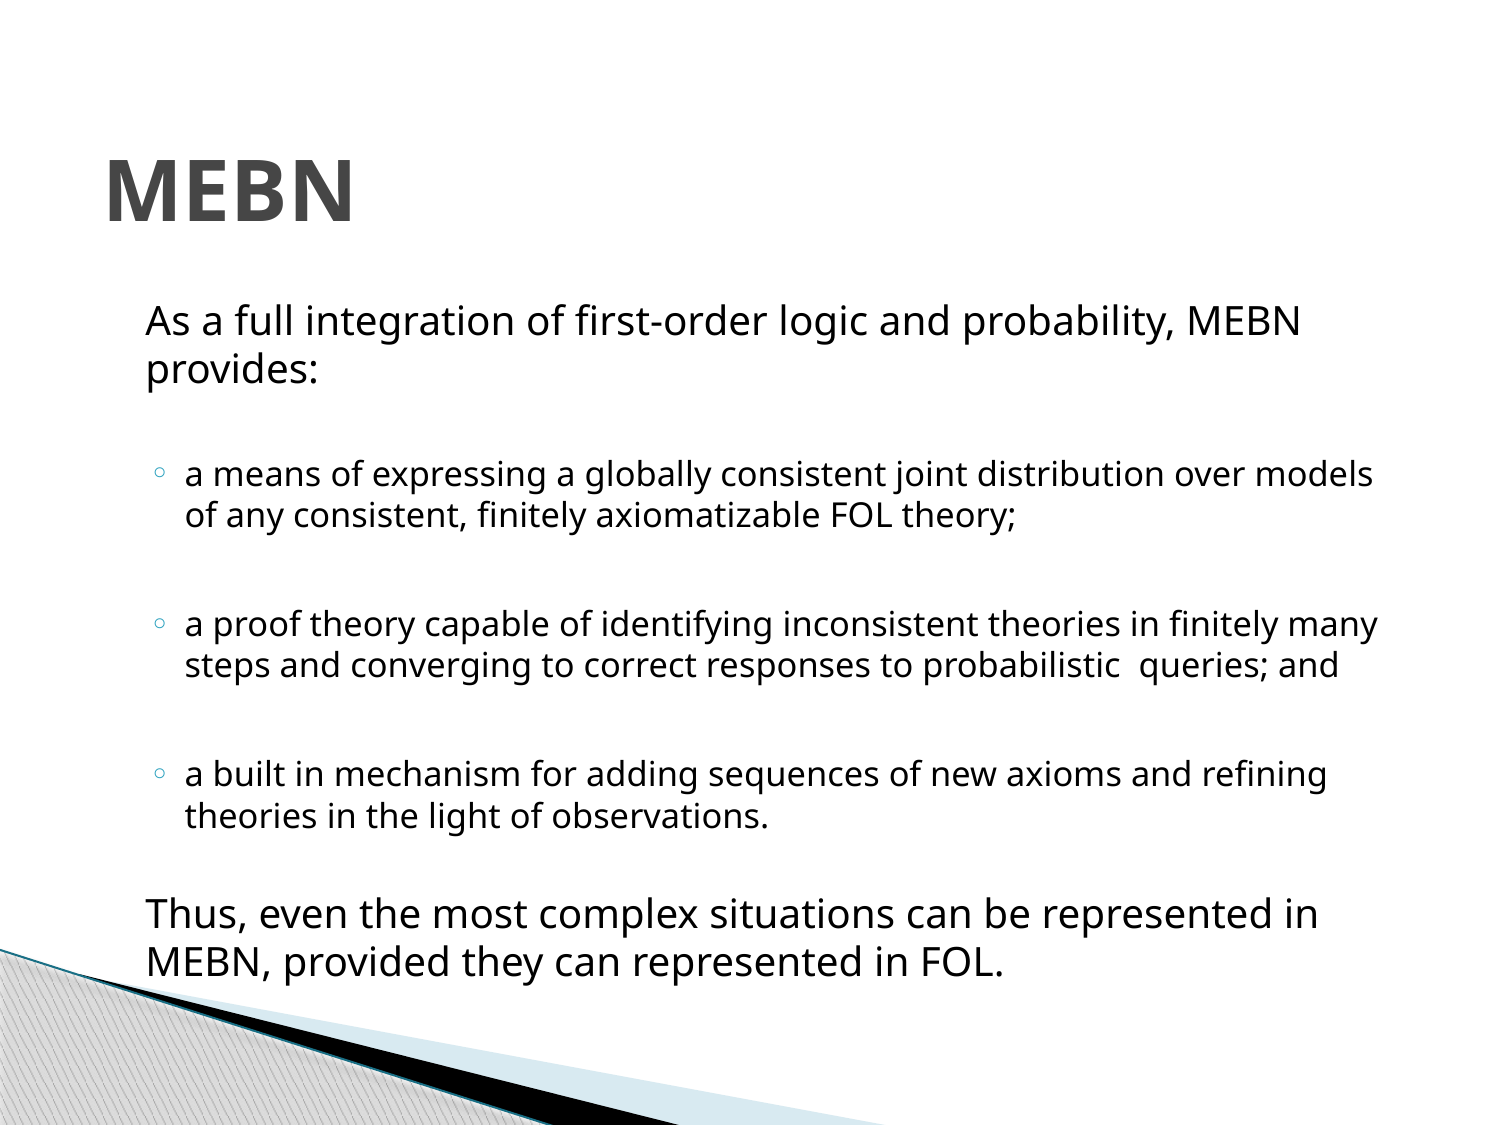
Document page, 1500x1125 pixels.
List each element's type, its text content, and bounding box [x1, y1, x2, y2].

list As a full integration of first-order logic and probability, MEBN provides: a means of expressing a globally consistent joint distribution over models of any consistent, finitely axiomatizable FOL theory; a proof theory capable of identifying inconsistent theories in finitely many steps and converging to correct responses to probabilistic queries; and a built in mechanism for adding sequences of new axioms and refining theories in the light of observations. Thus, even the most complex situations can be represented in MEBN, provided they can represented in FOL. [75, 287, 1425, 997]
title MEBN [87, 99, 1438, 275]
